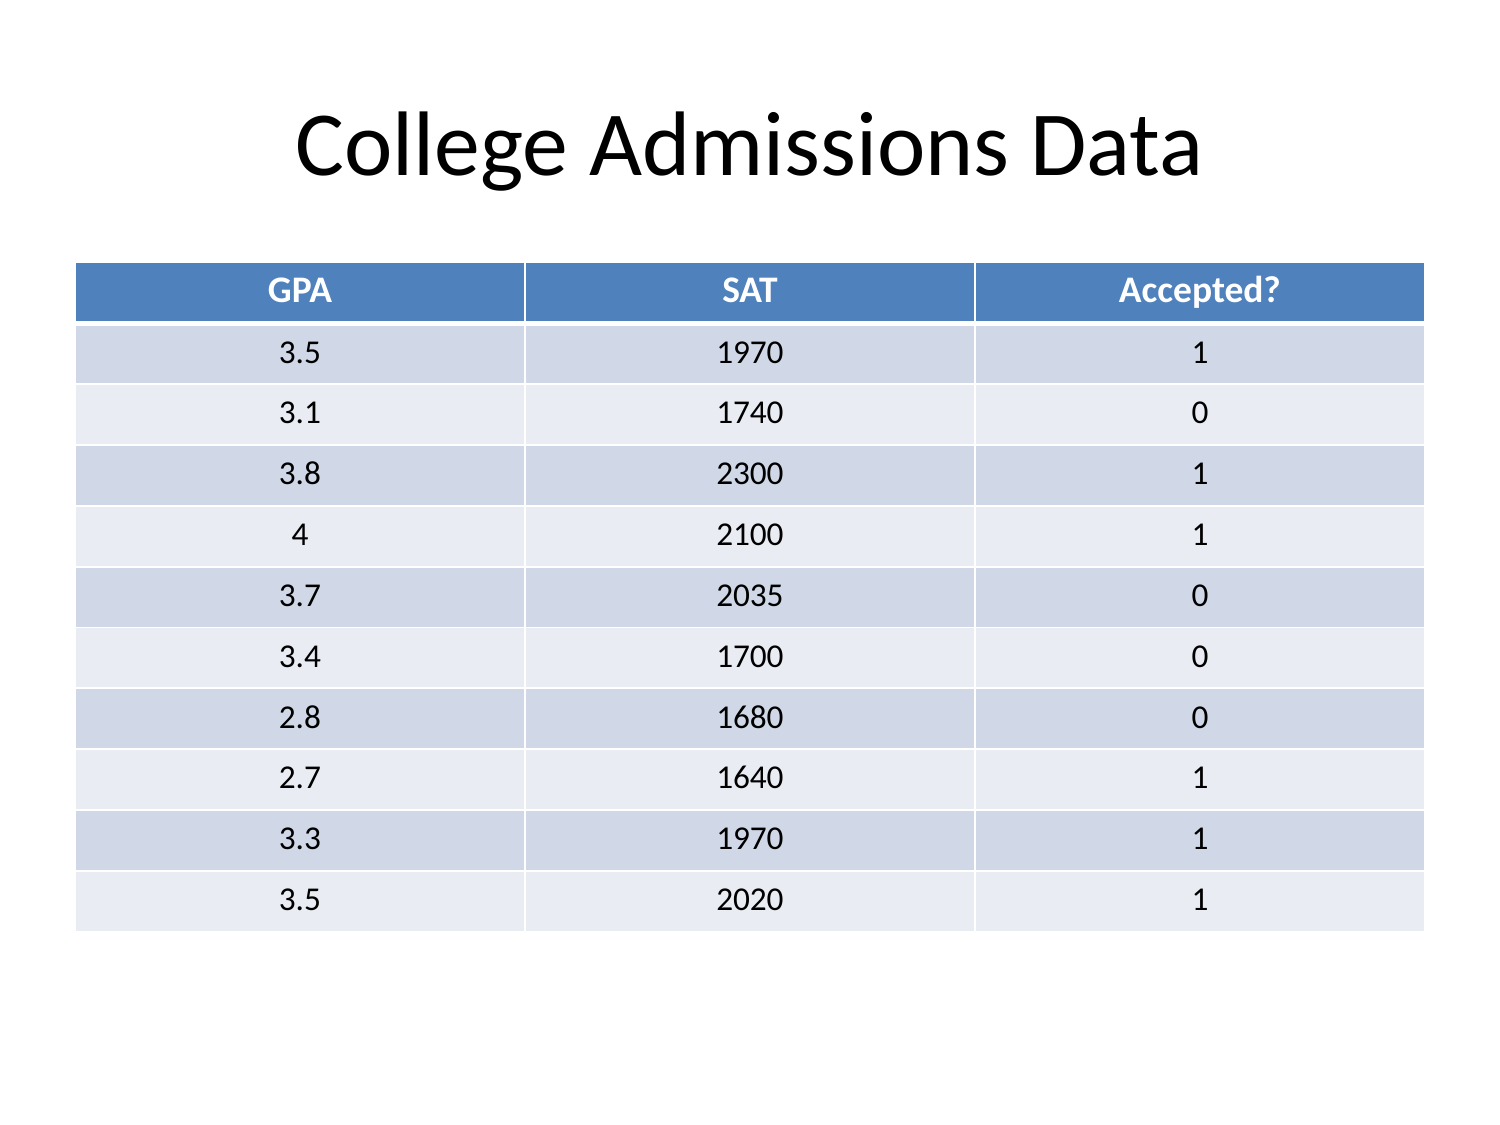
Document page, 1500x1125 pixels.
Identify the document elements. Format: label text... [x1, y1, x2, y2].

table_cell 1 [976, 326, 1424, 383]
table_cell 1970 [526, 326, 974, 383]
table_header GPA [76, 263, 524, 321]
table_cell 3.7 [76, 568, 524, 627]
table_cell 3.8 [76, 446, 524, 505]
table_cell 3.1 [76, 385, 524, 444]
table_cell 1970 [526, 811, 974, 870]
table_cell 2020 [526, 872, 974, 931]
table_cell 0 [976, 689, 1424, 748]
table_cell 0 [976, 628, 1424, 687]
table_cell 2035 [526, 568, 974, 627]
table_cell 0 [976, 385, 1424, 444]
table_cell 1 [976, 446, 1424, 505]
title College Admissions Data [75, 45, 1425, 233]
table_cell 4 [76, 507, 524, 566]
table_cell 2100 [526, 507, 974, 566]
table_cell 1 [976, 811, 1424, 870]
table_header Accepted? [976, 263, 1424, 321]
table_cell 1640 [526, 750, 974, 809]
table_cell 1 [976, 872, 1424, 931]
table_cell 0 [976, 568, 1424, 627]
table_cell 1 [976, 507, 1424, 566]
table_cell 3.5 [76, 326, 524, 383]
table_cell 2.8 [76, 689, 524, 748]
table_header SAT [526, 263, 974, 321]
table_cell 1740 [526, 385, 974, 444]
table_cell 1680 [526, 689, 974, 748]
table_cell 3.4 [76, 628, 524, 687]
table_cell 3.5 [76, 872, 524, 931]
table_cell 2.7 [76, 750, 524, 809]
table_cell 1700 [526, 628, 974, 687]
table_cell 2300 [526, 446, 974, 505]
table_cell 3.3 [76, 811, 524, 870]
table_cell 1 [976, 750, 1424, 809]
